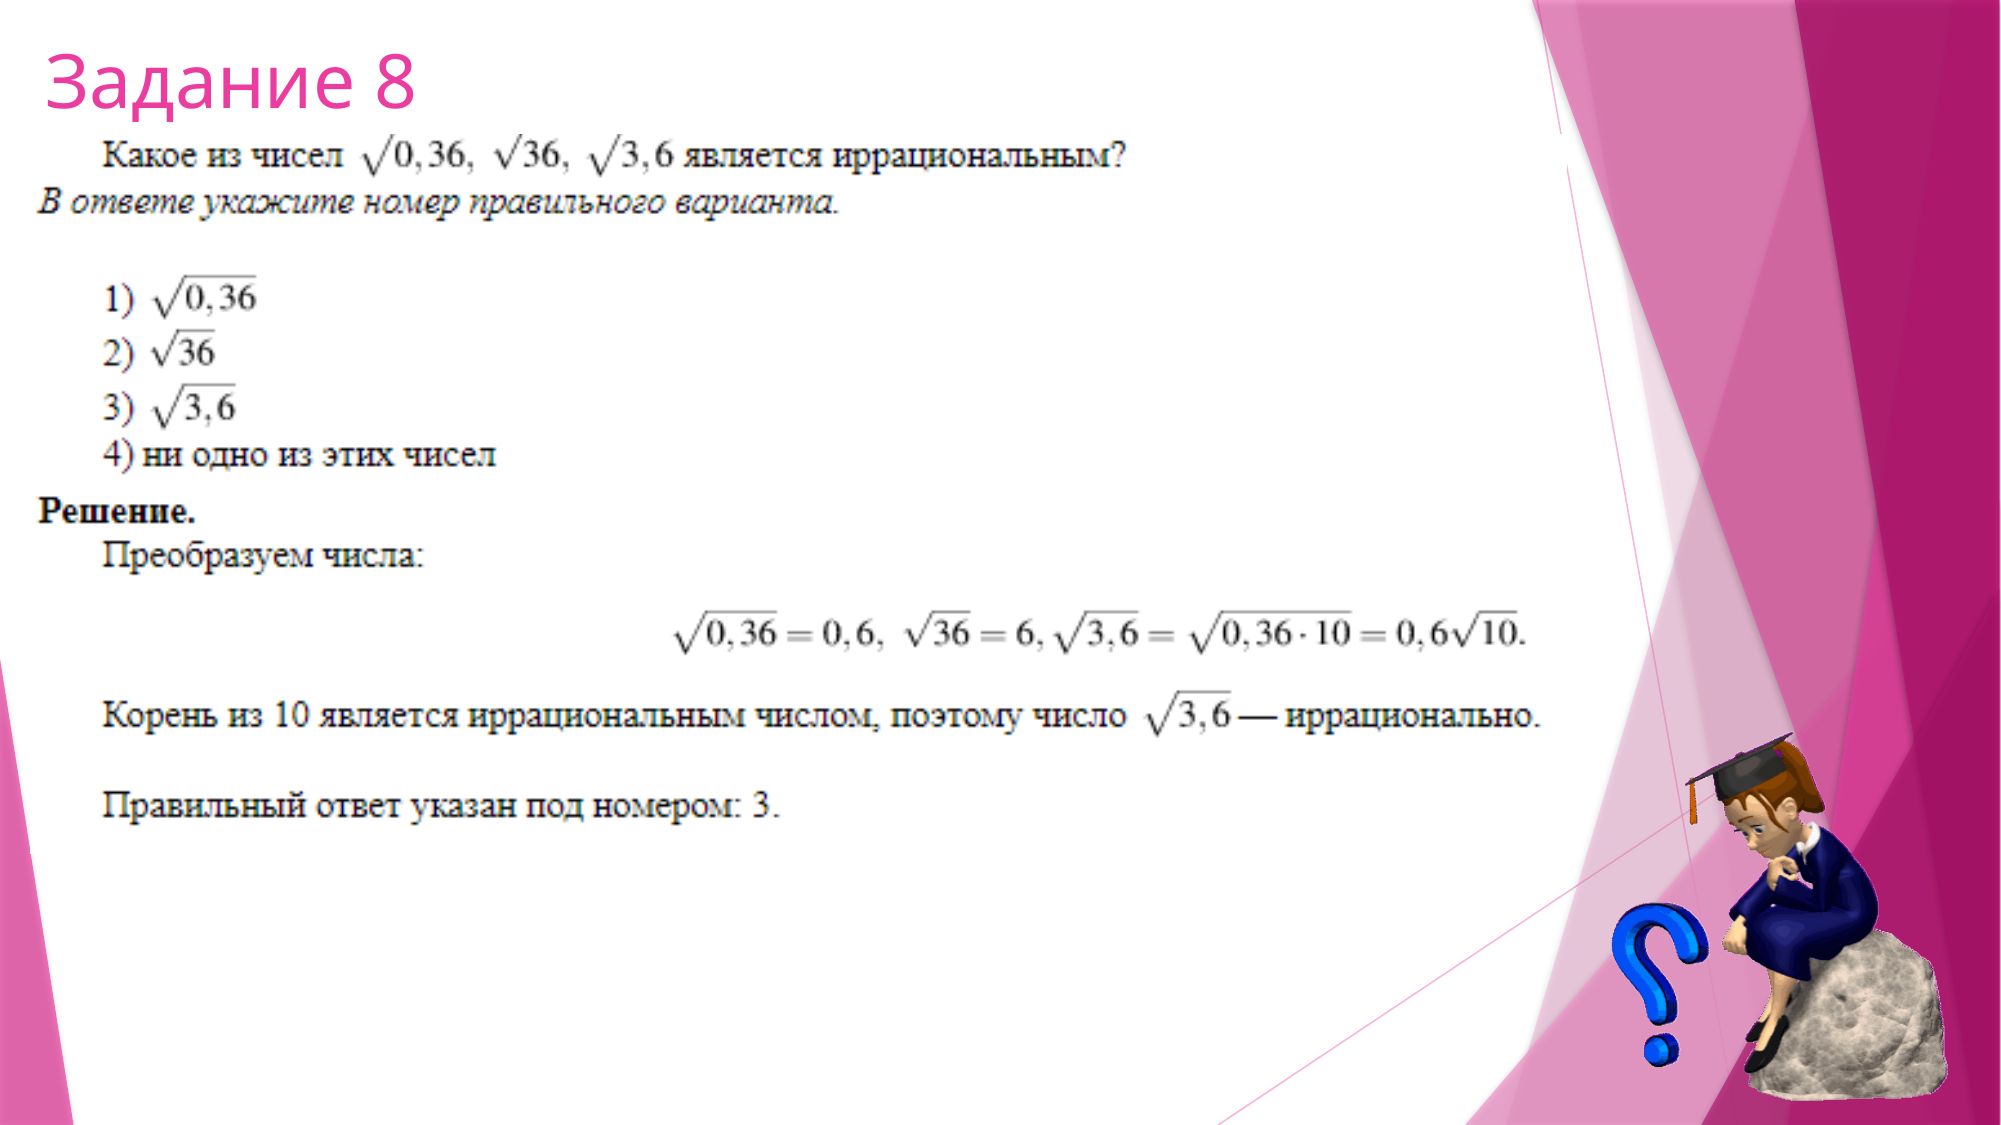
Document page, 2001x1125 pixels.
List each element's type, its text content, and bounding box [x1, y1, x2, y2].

title Задание 8 [30, 26, 1442, 133]
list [30, 133, 1568, 854]
picture [1585, 719, 1961, 1111]
